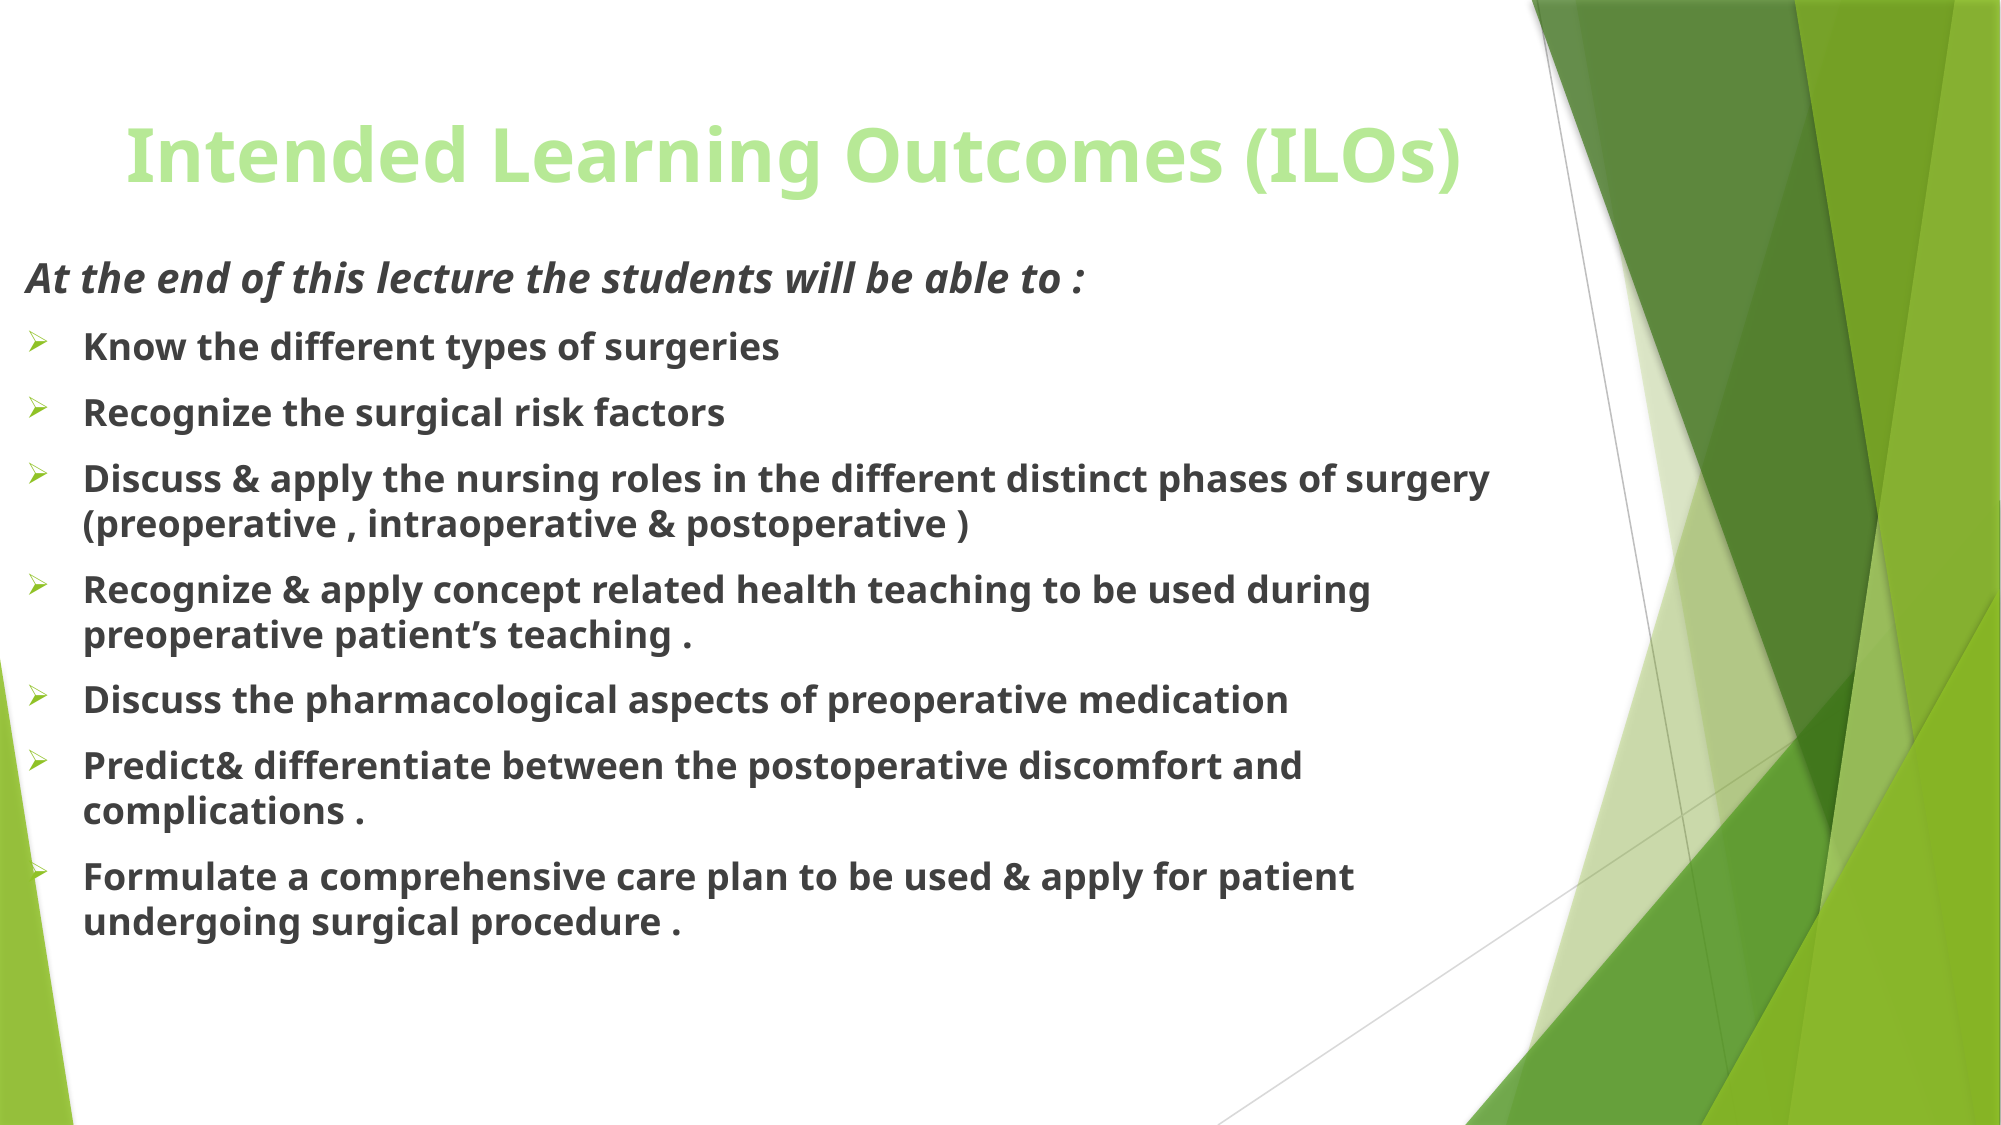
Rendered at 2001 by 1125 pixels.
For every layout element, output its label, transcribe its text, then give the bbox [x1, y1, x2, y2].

list At the end of this lecture the students will be able to : Know the different types of surgeries Recognize the surgical risk factors Discuss & apply the nursing roles in the different distinct phases of surgery (preoperative , intraoperative & postoperative ) Recognize & apply concept related health teaching to be used during preoperative patient’s teaching . Discuss the pharmacological aspects of preoperative medication Predict& differentiate between the postoperative discomfort and complications . Formulate a comprehensive care plan to be used & apply for patient undergoing surgical procedure . [11, 244, 1522, 1125]
title Intended Learning Outcomes (ILOs) [111, 99, 1522, 244]
